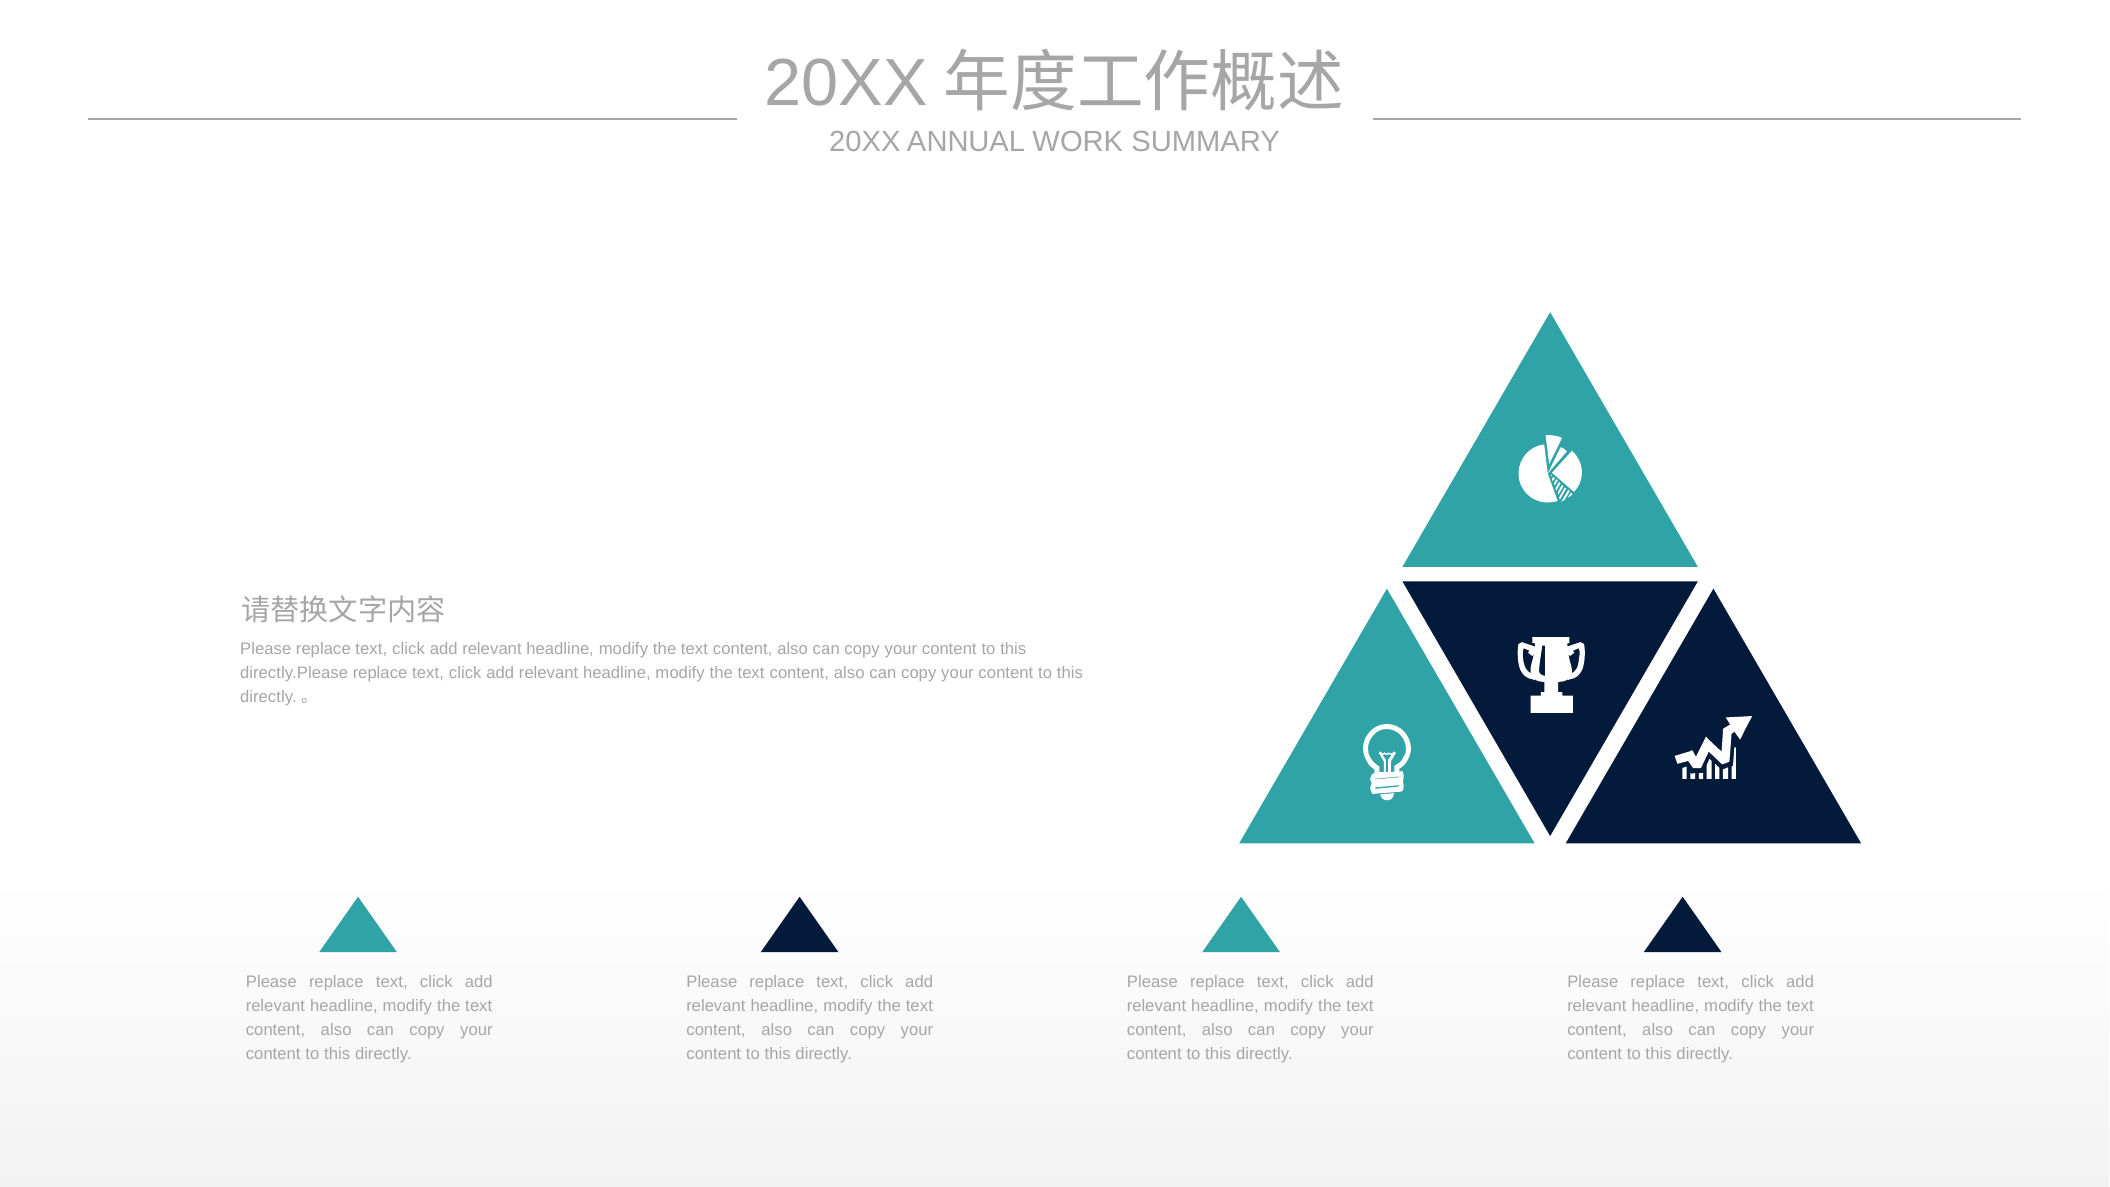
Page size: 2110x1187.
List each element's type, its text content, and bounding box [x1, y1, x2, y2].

text_box Please replace text, click add relevant headline, modify the text content, also can copy your content to this directly. [231, 959, 508, 1070]
text_box [1200, 894, 1283, 954]
text_box Please replace text, click add relevant headline, modify the text content, also can copy your content to this directly. [1552, 959, 1830, 1070]
text_box [1641, 894, 1724, 954]
text_box Please replace text, click add relevant headline, modify the text content, also can copy your content to this directly. [1112, 959, 1389, 1070]
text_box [1402, 581, 1698, 837]
text_box 请替换文字内容 [226, 577, 461, 626]
text_box 20XX ANNUAL WORK SUMMARY [824, 122, 1285, 158]
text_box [1402, 312, 1698, 567]
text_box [1565, 588, 1862, 844]
text_box 20XX年度工作概述 [730, 38, 1379, 119]
text_box [758, 894, 841, 954]
text_box Please replace text, click add relevant headline, modify the text content, also can copy your content to this directly.Please replace text, click add relevant headline, modify the text content, also can copy your content to this directly.。 [225, 626, 1143, 713]
text_box [317, 894, 399, 954]
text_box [1239, 588, 1535, 844]
text_box Please replace text, click add relevant headline, modify the text content, also can copy your content to this directly. [671, 959, 949, 1070]
